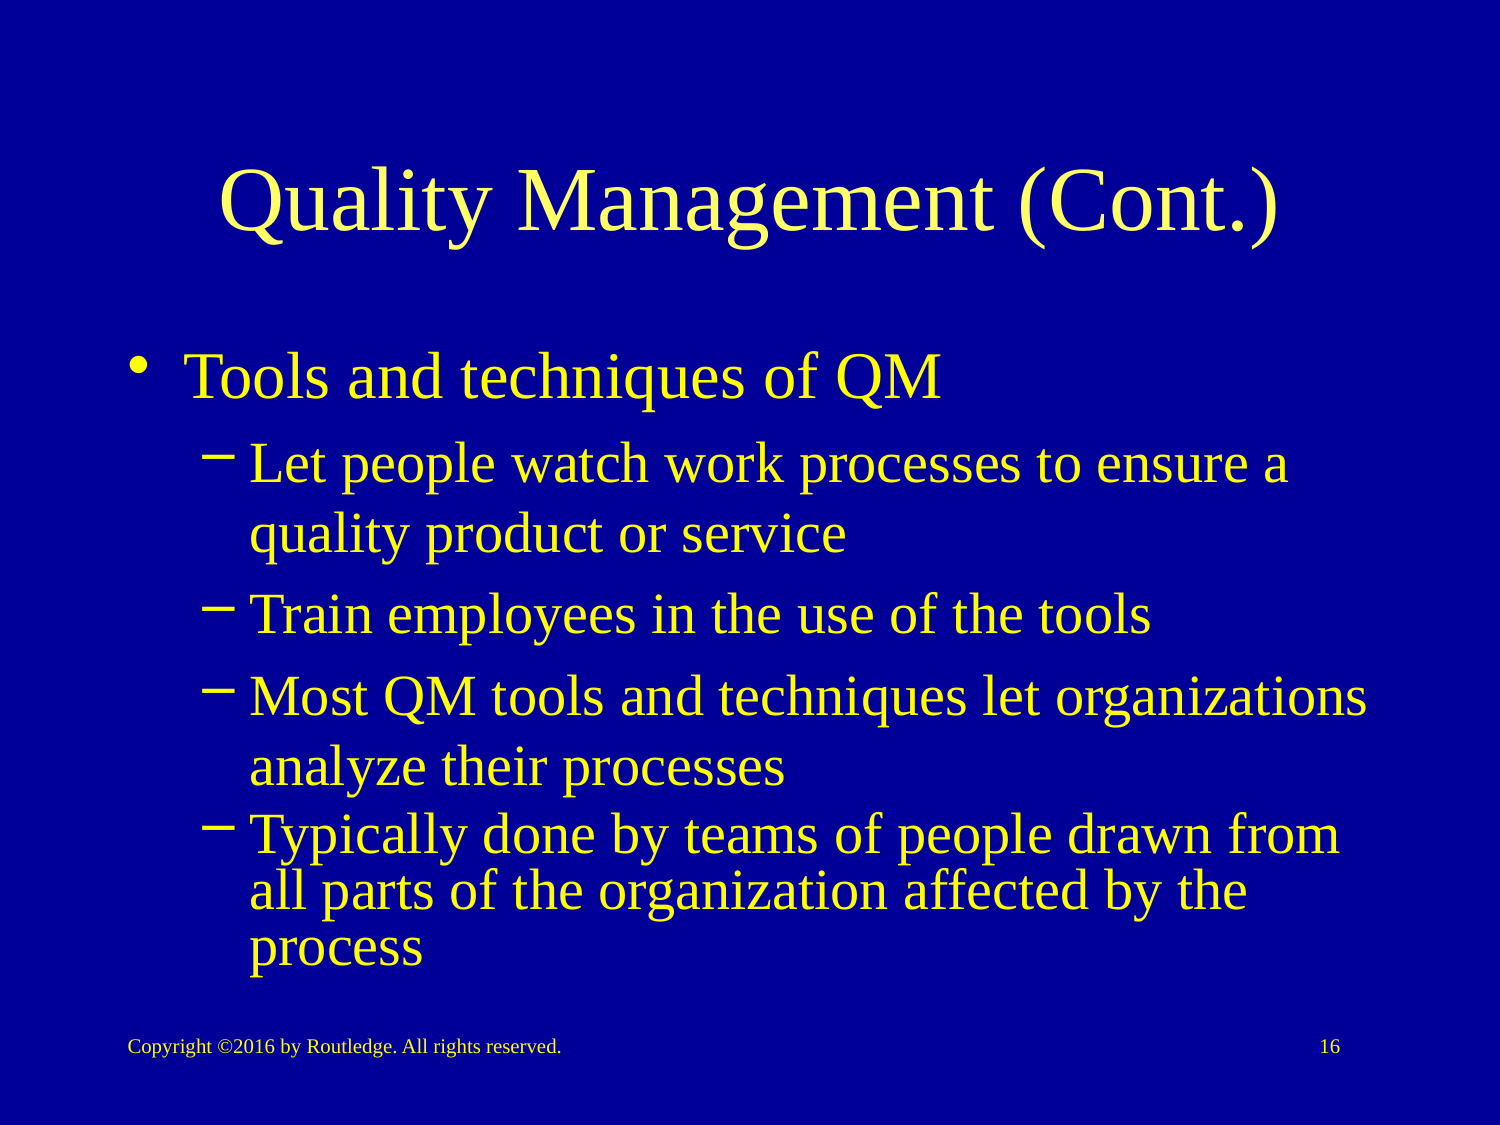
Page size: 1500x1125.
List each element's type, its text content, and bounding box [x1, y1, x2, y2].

slide_number 16 [1303, 1024, 1388, 1101]
title Quality Management (Cont.) [112, 99, 1388, 288]
footer Copyright ©2016 by Routledge. All rights reserved. [111, 1024, 1267, 1101]
list Tools and techniques of QM Let people watch work processes to ensure a quality product or service Train employees in the use of the tools Most QM tools and techniques let organizations analyze their processes Typically done by teams of people drawn from all parts of the organization affected by the process [112, 324, 1388, 1000]
